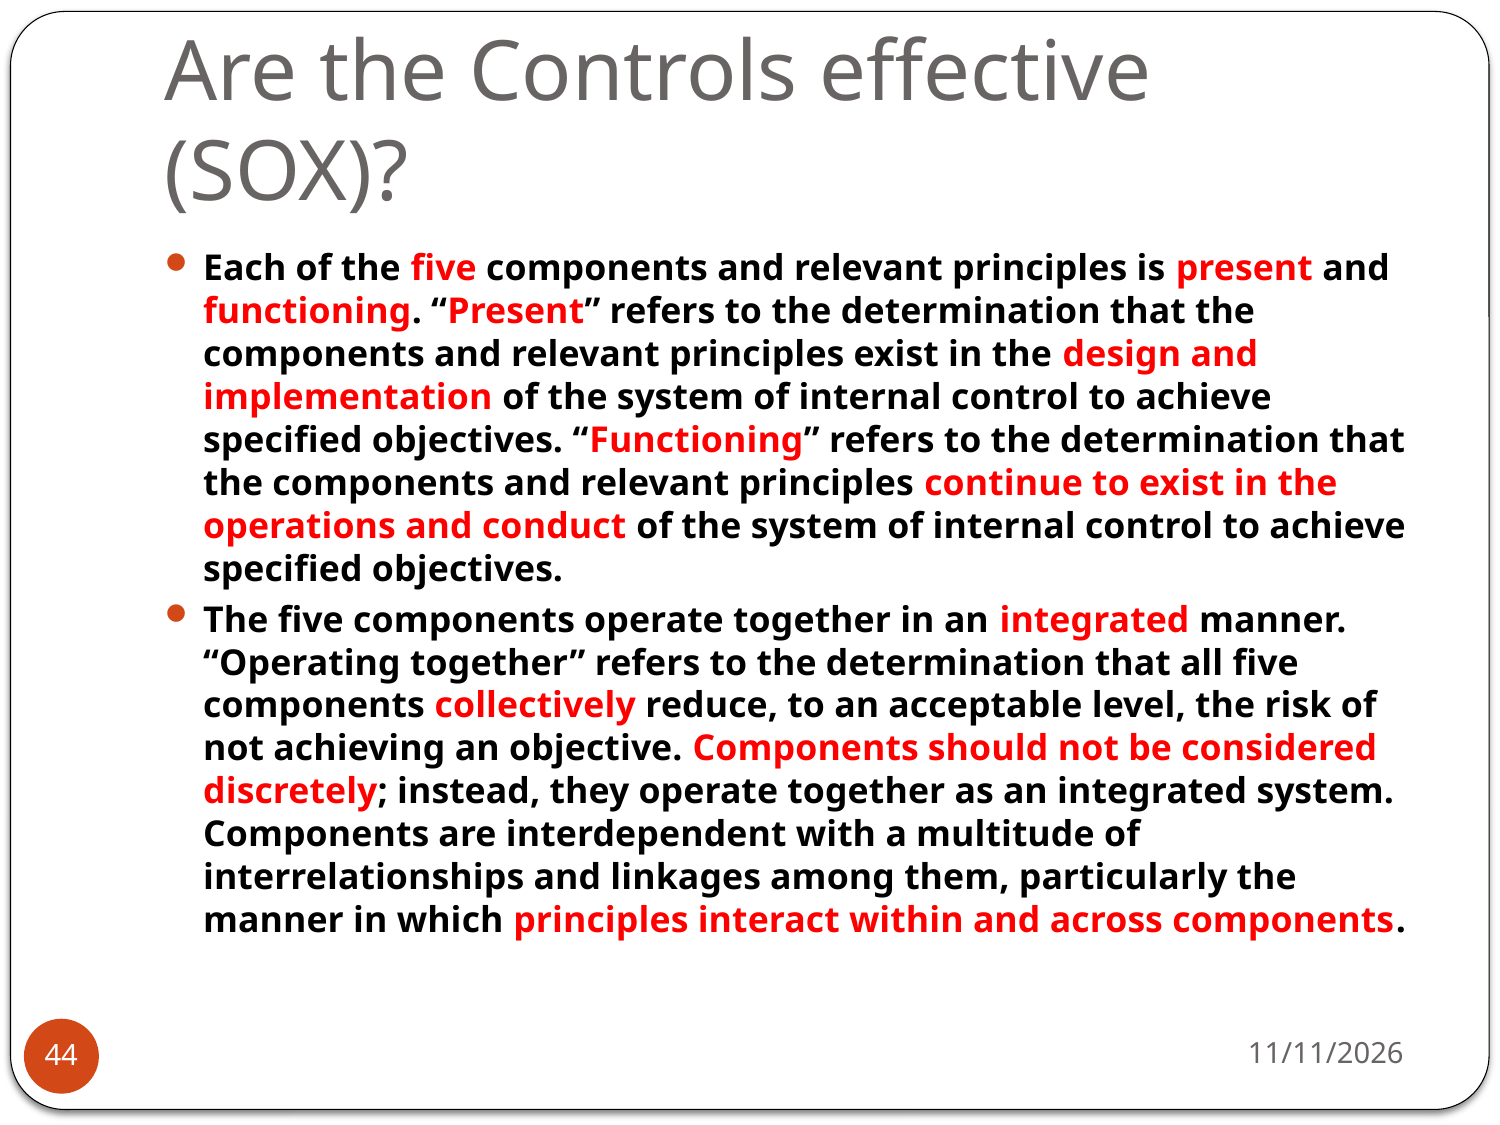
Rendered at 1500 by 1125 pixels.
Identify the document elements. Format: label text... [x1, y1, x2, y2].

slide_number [1012, 1015, 1419, 1094]
slide_number 44 [23, 1018, 99, 1094]
title Are the Controls effective (SOX)? [150, 45, 1425, 233]
list Each of the five components and relevant principles is present and functioning. “Present” refers to the determination that the components and relevant principles exist in the design and implementation of the system of internal control to achieve specified objectives. “Functioning” refers to the determination that the components and relevant principles continue to exist in the operations and conduct of the system of internal control to achieve specified objectives. The five components operate together in an integrated manner. “Operating together” refers to the determination that all five components collectively reduce, to an acceptable level, the risk of not achieving an objective. Components should not be considered discretely; instead, they operate together as an integrated system. Components are interdependent with a multitude of interrelationships and linkages among them, particularly the manner in which principles interact within and across components. [150, 237, 1425, 988]
